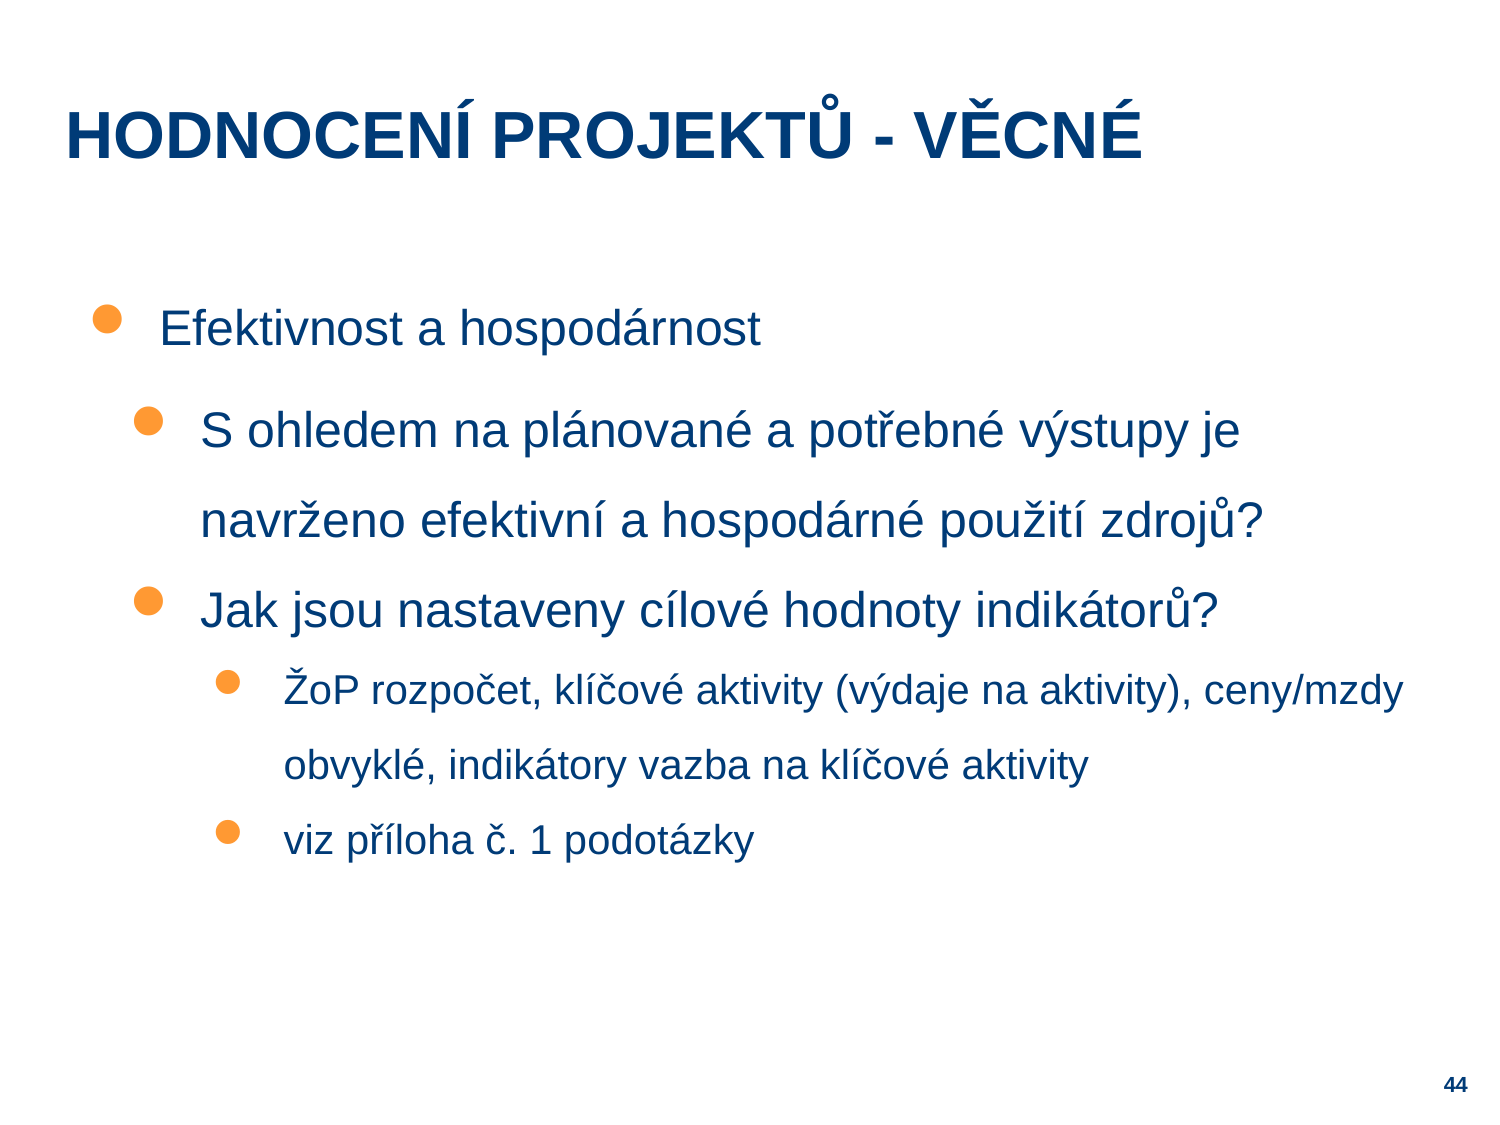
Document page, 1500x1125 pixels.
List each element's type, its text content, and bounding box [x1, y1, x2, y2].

slide_number 44 [1417, 1068, 1495, 1099]
list Efektivnost a hospodárnost S ohledem na plánované a potřebné výstupy je navrženo efektivní a hospodárné použití zdrojů? Jak jsou nastaveny cílové hodnoty indikátorů? ŽoP rozpočet, klíčové aktivity (výdaje na aktivity), ceny/mzdy obvyklé, indikátory vazba na klíčové aktivity viz příloha č. 1 podotázky [88, 295, 1412, 1004]
title Hodnocení projektů - věcné [59, 42, 1441, 220]
